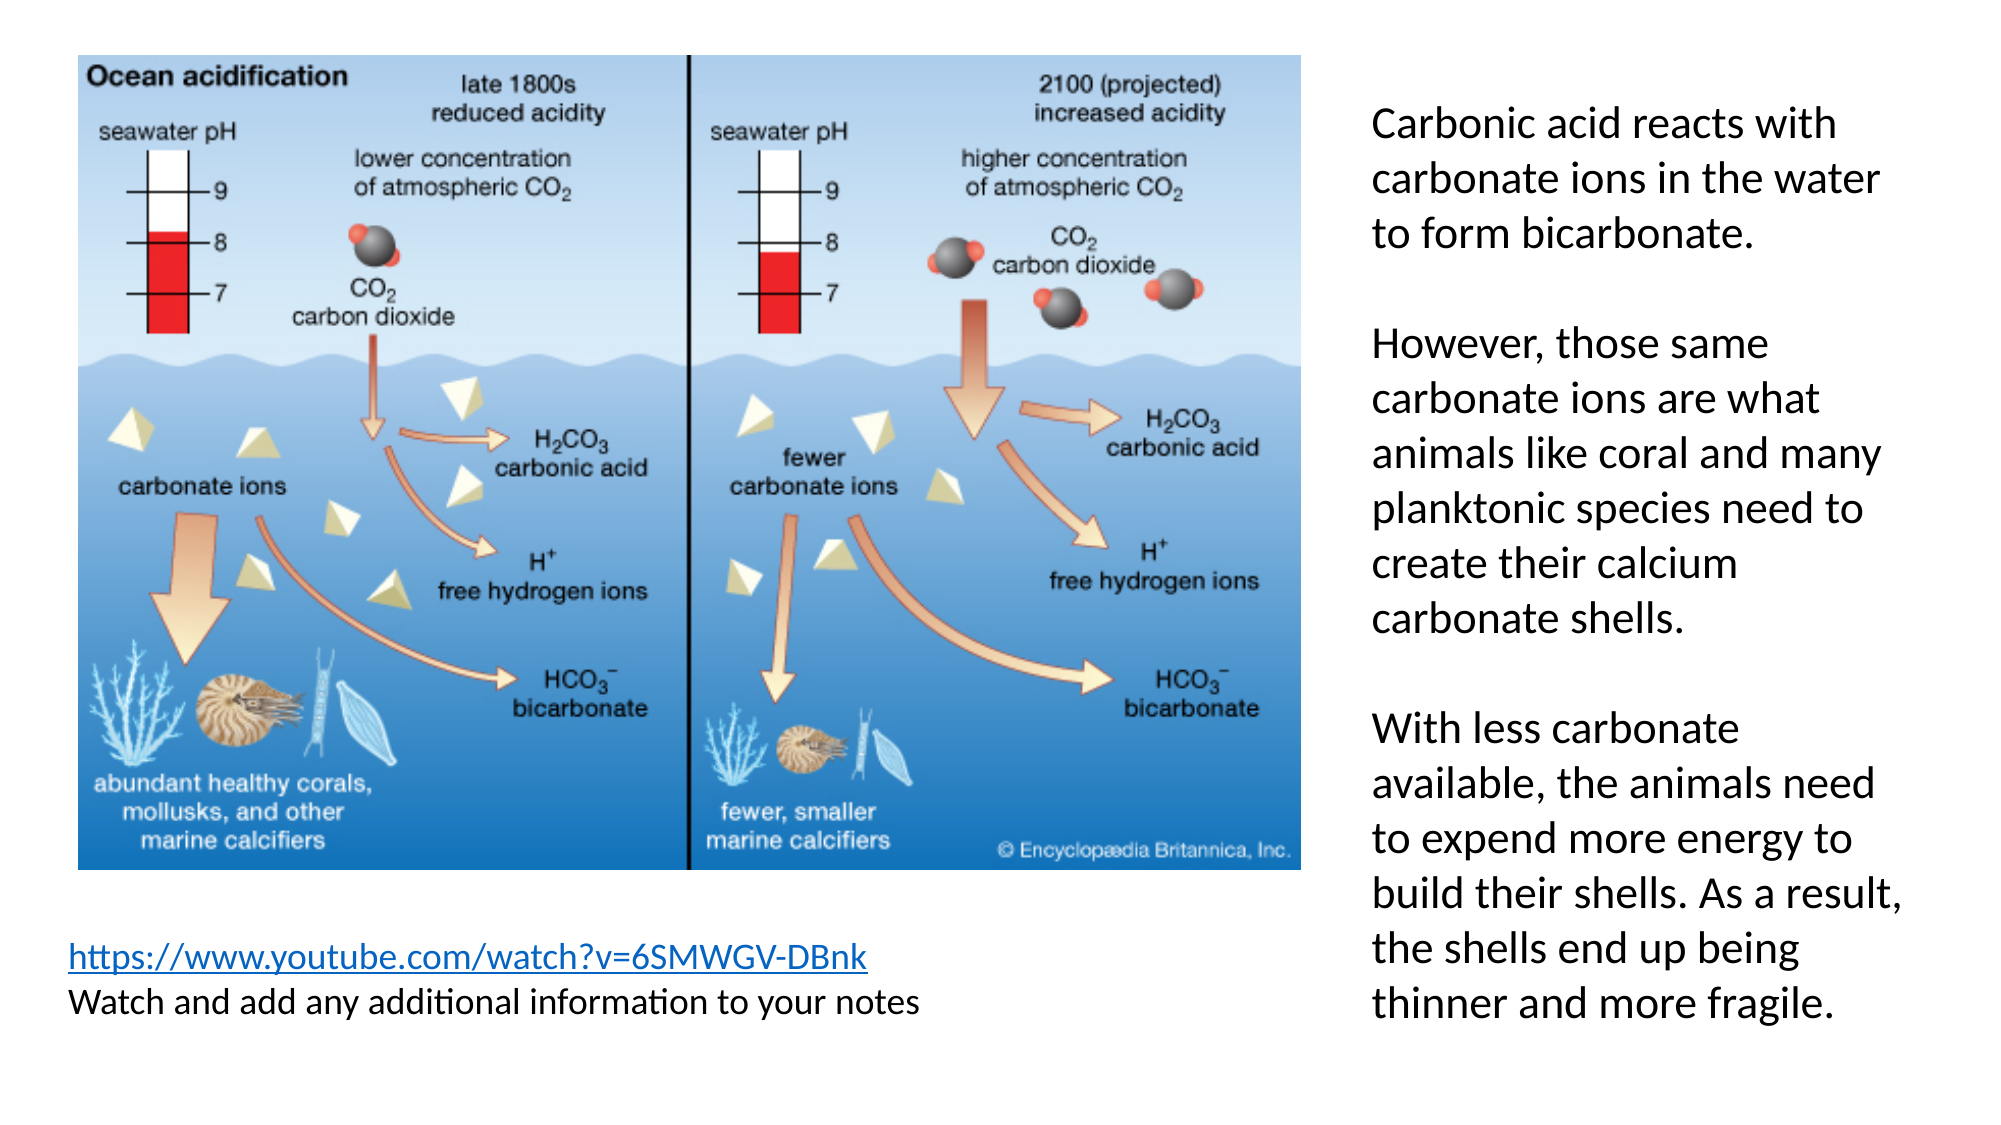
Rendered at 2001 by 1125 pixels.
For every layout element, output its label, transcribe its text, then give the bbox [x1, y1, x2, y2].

picture [78, 55, 1301, 870]
text_box https://www.youtube.com/watch?v=6SMWGV-DBnk Watch and add any additional information to your notes [53, 924, 936, 1075]
text_box Carbonic acid reacts with carbonate ions in the water to form bicarbonate. However, those same carbonate ions are what animals like coral and many planktonic species need to create their calcium carbonate shells. With less carbonate available, the animals need to expend more energy to build their shells. As a result, the shells end up being thinner and more fragile. [1356, 85, 1922, 1035]
